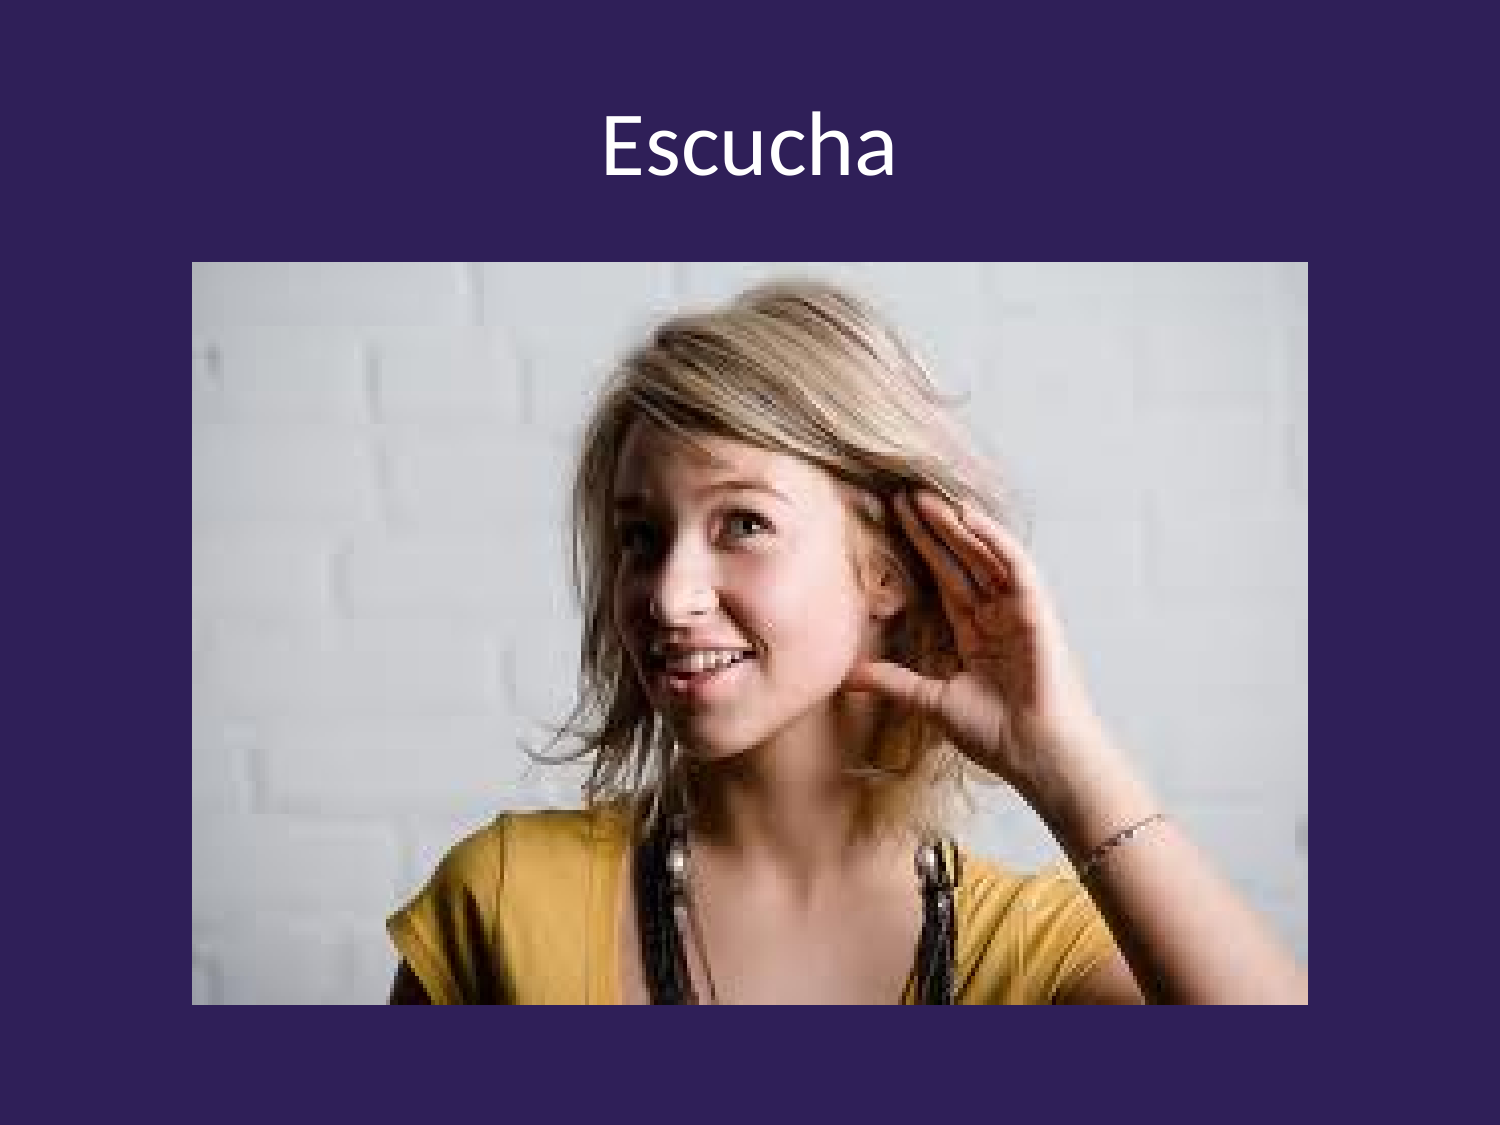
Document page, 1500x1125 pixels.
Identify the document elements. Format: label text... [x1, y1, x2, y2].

title Escucha [75, 45, 1425, 233]
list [74, 262, 1426, 1006]
